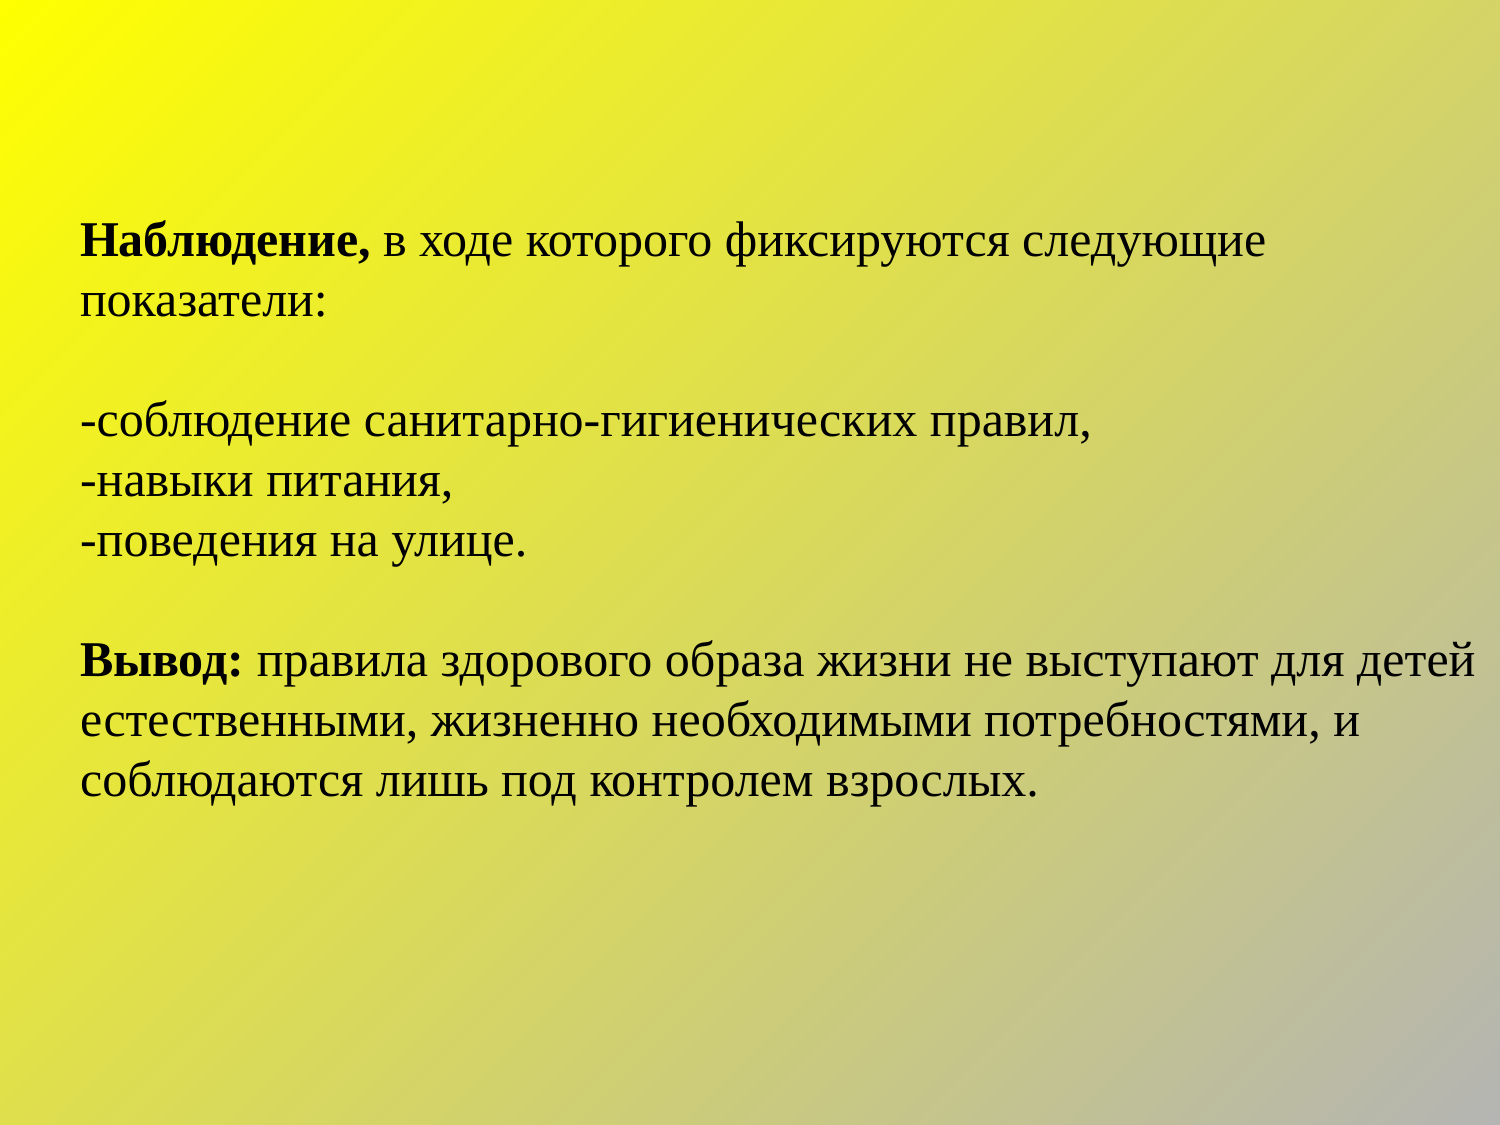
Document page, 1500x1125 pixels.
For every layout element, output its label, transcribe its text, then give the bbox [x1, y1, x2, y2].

text_box Наблюдение, в ходе которого фиксируются следующие показатели: -соблюдение санитарно-гигиенических правил, -навыки питания, -поведения на улице. Вывод: правила здорового образа жизни не выступают для детей естественными, жизненно необходимыми потребностями, и соблюдаются лишь под контролем взрослых. [64, 199, 1500, 814]
